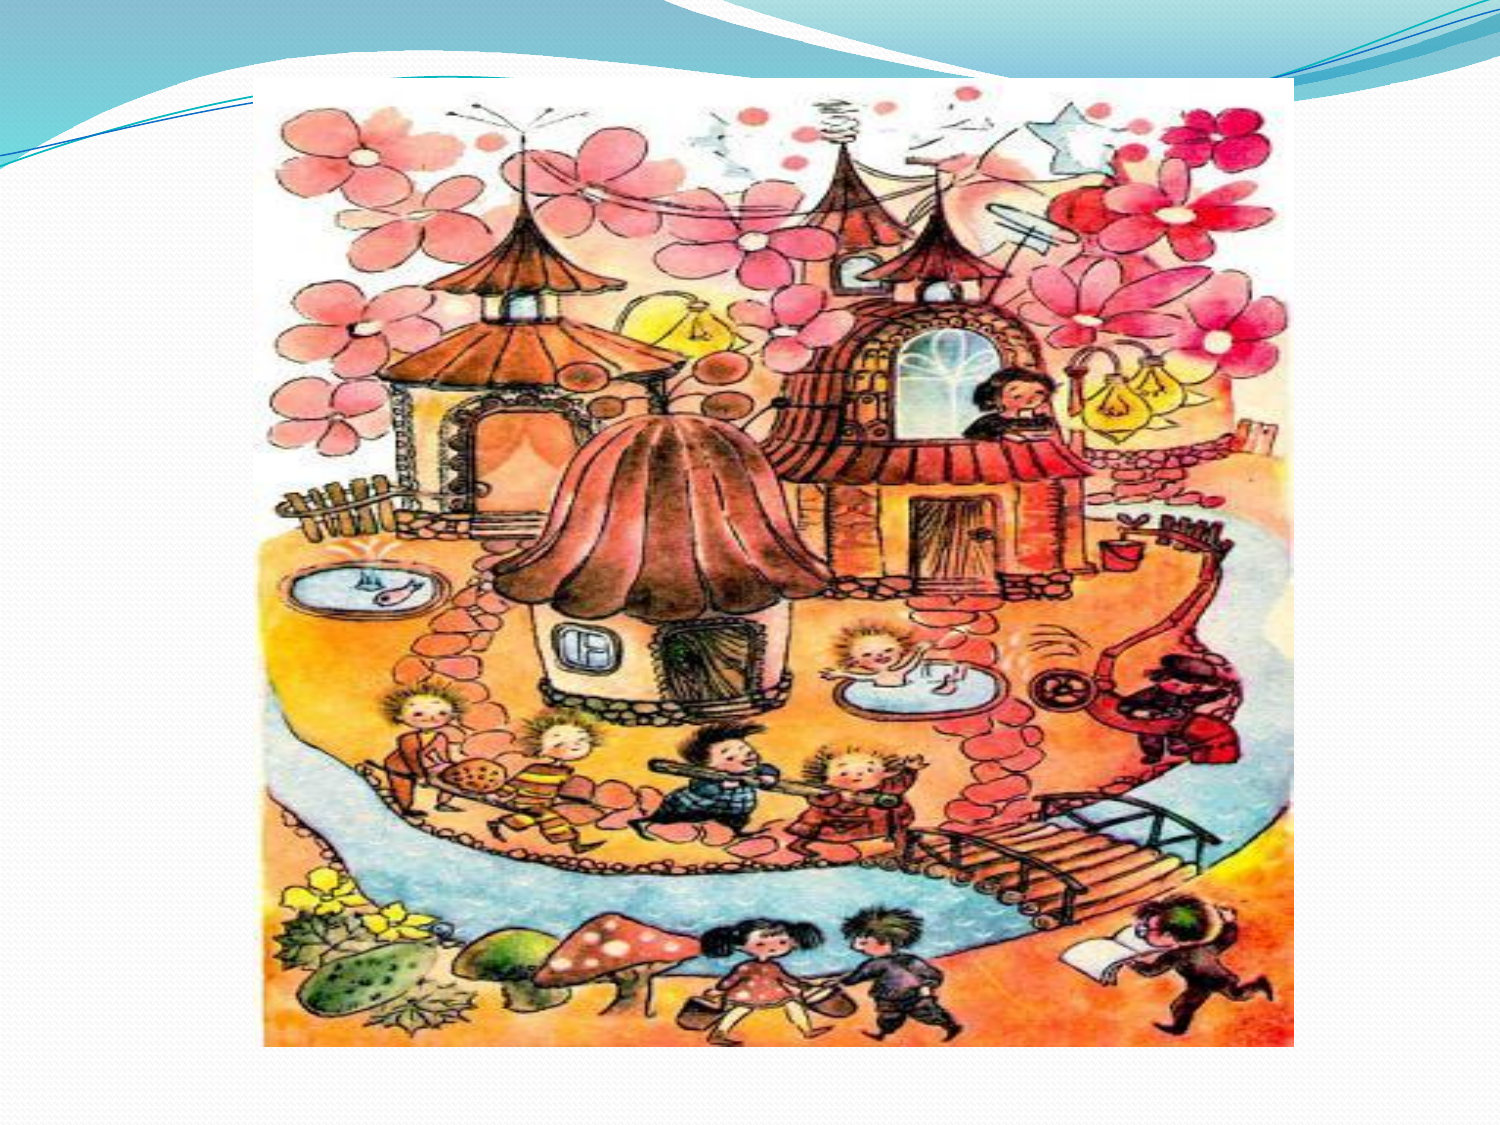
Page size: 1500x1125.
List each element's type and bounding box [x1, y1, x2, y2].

list [253, 77, 1294, 1047]
